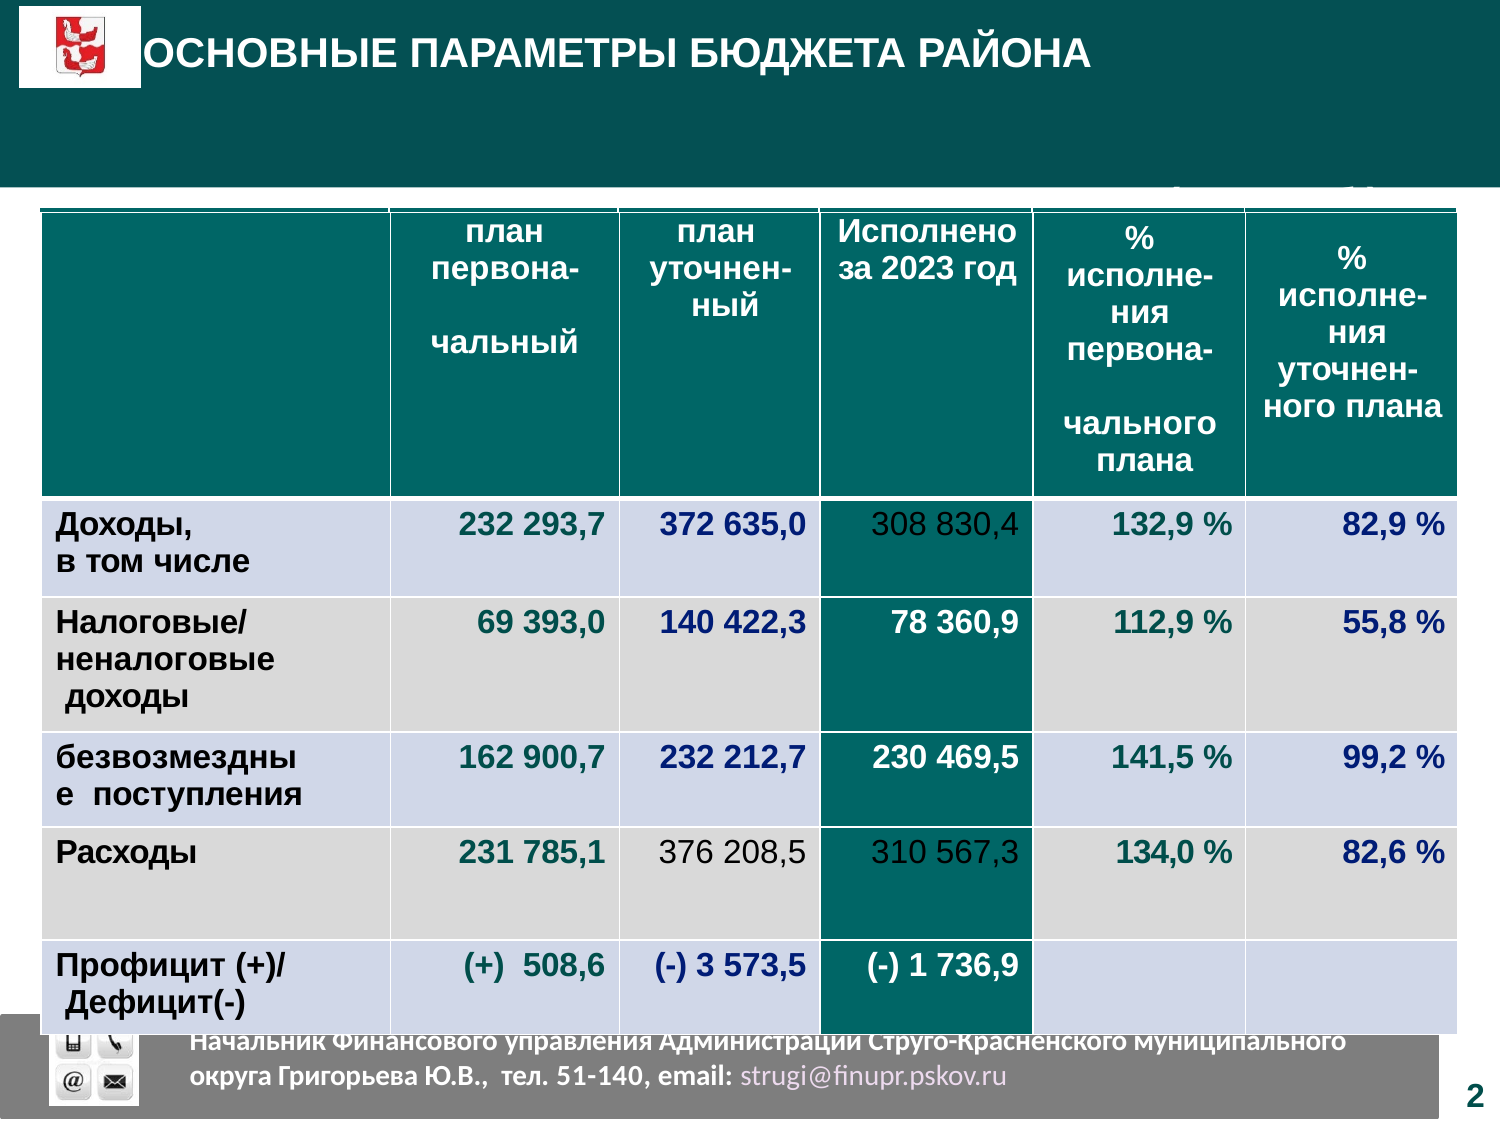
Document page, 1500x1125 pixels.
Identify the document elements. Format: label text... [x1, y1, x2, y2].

table_header [40, 208, 388, 212]
table_cell 112,9 % [1034, 598, 1245, 731]
text_box 2 [1464, 1072, 1488, 1115]
table_cell 230 469,5 [821, 733, 1032, 826]
table_header исполнено [820, 208, 1031, 212]
table_cell 82,9 % [1246, 501, 1457, 596]
table_cell 372 635,0 [620, 501, 819, 596]
table_cell Профицит (+)/ Дефицит(-) [42, 941, 390, 1012]
table_cell (-) 3 573,5 [620, 941, 819, 1012]
table_cell 310 567,3 [821, 828, 1032, 939]
table_cell 376 208,5 [620, 828, 819, 939]
table_cell 82,6 % [1246, 828, 1457, 939]
table_cell 78 360,9 [821, 598, 1032, 731]
table_cell 55,8 % [1246, 598, 1457, 731]
table_header % исполне- ния уточнен- ного плана [1246, 213, 1457, 496]
table_header % исполне- ния уточнен- ного плана [1245, 208, 1456, 212]
table_cell Доходы, в том числе [42, 501, 390, 596]
table_cell [1034, 941, 1245, 1012]
table_cell 69 393,0 [391, 598, 619, 731]
table_cell [1246, 941, 1457, 1034]
table_header план уточнен- ный [619, 208, 818, 212]
table_cell 231 785,1 [391, 828, 619, 939]
table_header Исполнено за 2023 год [821, 213, 1032, 496]
text_box [0, 0, 1500, 188]
table_header план уточнен- ный [620, 213, 819, 496]
table_cell безвозмездные поступления [42, 733, 390, 826]
table_header [42, 213, 390, 496]
table_cell (-) 1 736,9 [821, 941, 1032, 1012]
table_cell (+) 508,6 [391, 941, 619, 1012]
table_header план первона- чальный [390, 208, 617, 212]
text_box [0, 1013, 1440, 1121]
table_cell 162 900,7 [391, 733, 619, 826]
table_cell 141,5 % [1034, 733, 1245, 826]
table_cell 99,2 % [1246, 733, 1457, 826]
table_header % исполне- ния первона- чального плана [1034, 213, 1245, 496]
picture [19, 6, 141, 88]
table_cell 232 212,7 [620, 733, 819, 826]
table_cell Налоговые/ неналоговые доходы [42, 598, 390, 731]
table_cell 308 830,4 [821, 501, 1032, 596]
table_cell 134,0 % [1034, 828, 1245, 939]
table_header план первона- чальный [391, 213, 619, 496]
table_cell 140 422,3 [620, 598, 819, 731]
picture [49, 1016, 139, 1107]
title ОСНОВНЫЕ ПАРАМЕТРЫ БЮДЖЕТА РАЙОНА (тыс. руб.) [140, 23, 1442, 206]
table_cell Расходы [42, 828, 390, 939]
table_cell 232 293,7 [391, 501, 619, 596]
table_cell 132,9 % [1034, 501, 1245, 596]
table_header % исполне- ния первона- чального плана [1033, 208, 1244, 212]
